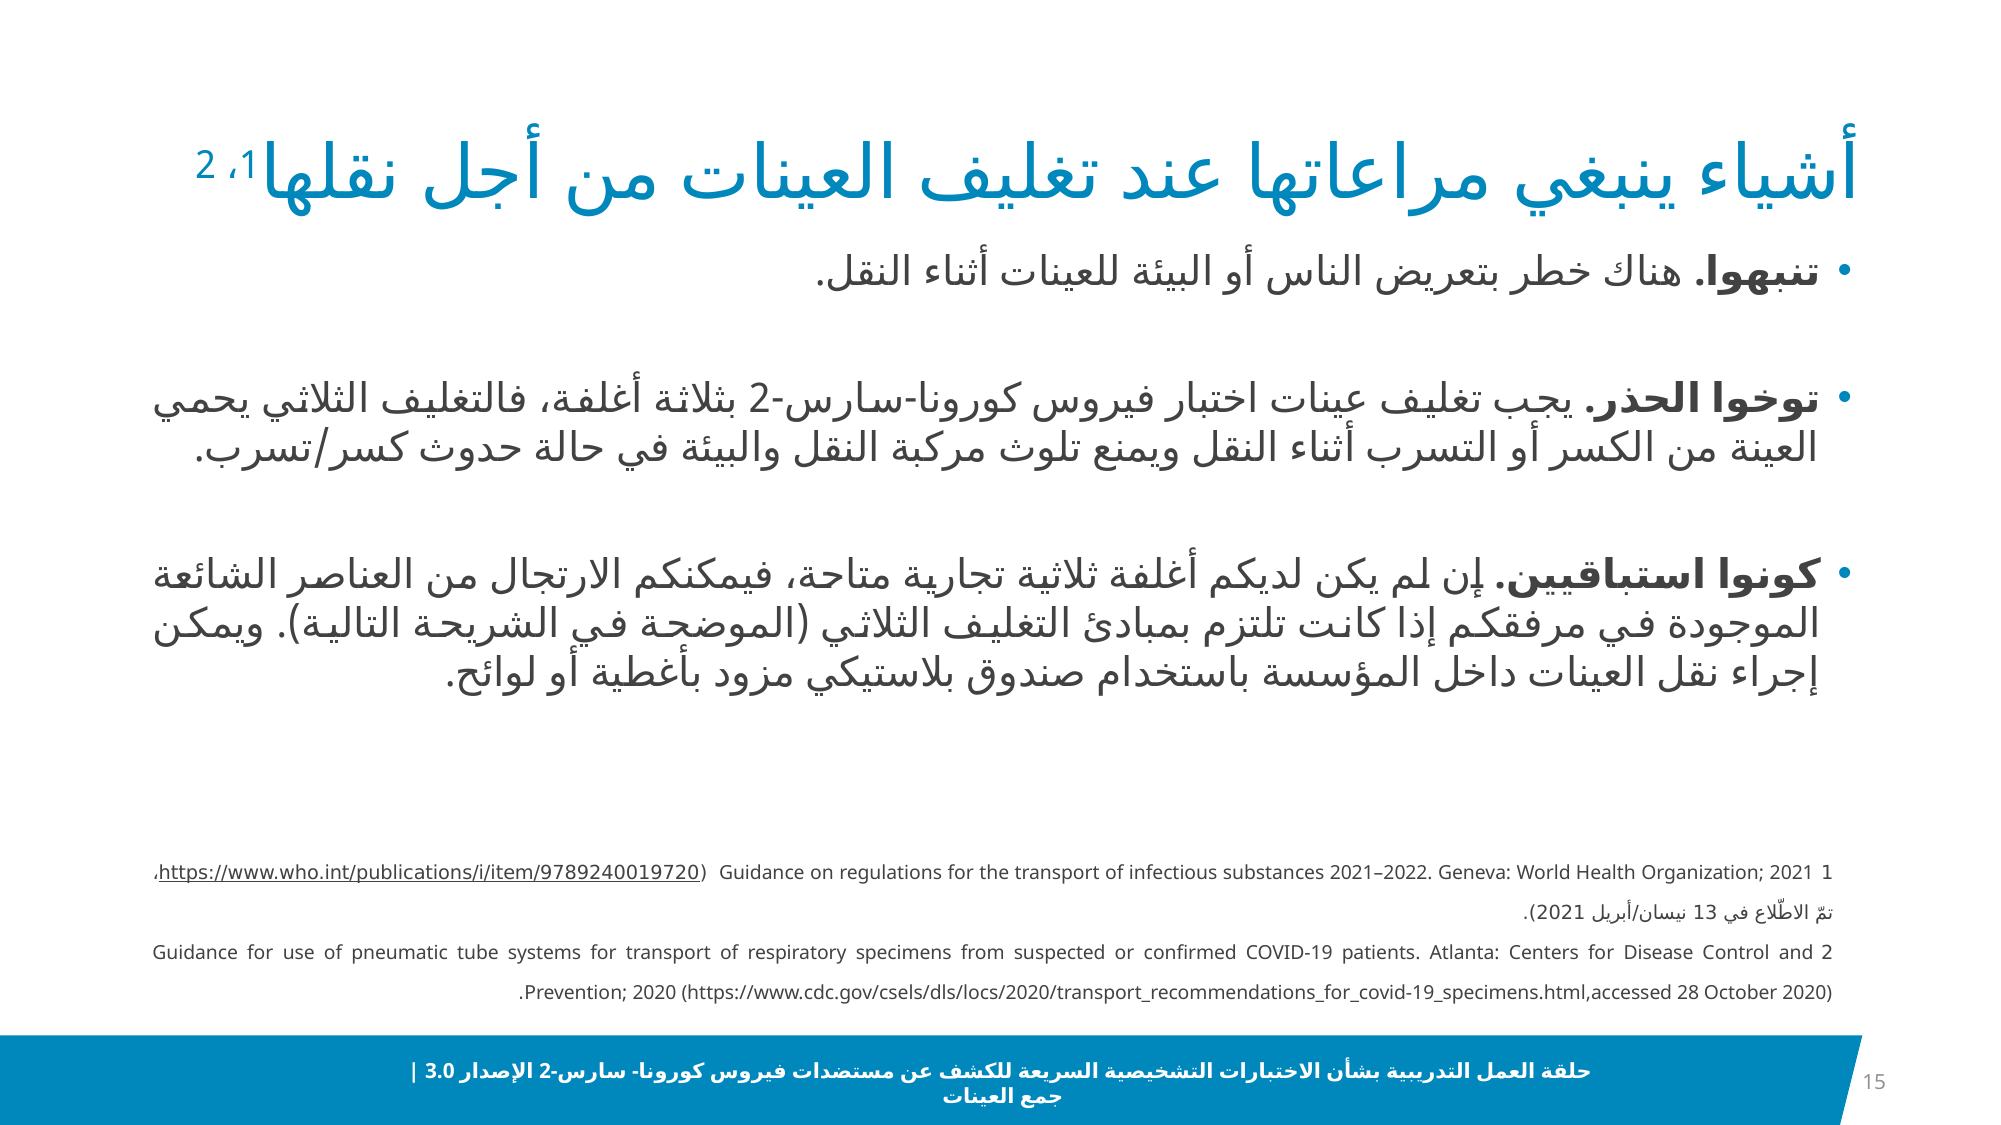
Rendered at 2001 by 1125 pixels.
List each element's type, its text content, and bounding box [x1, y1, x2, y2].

text_box 1 Guidance on regulations for the transport of infectious substances 2021–2022. Geneva: World Health Organization; 2021 (https://www.who.int/publications/i/item/9789240019720، تمّ الاطّلاع في 13 نيسان/أبريل 2021). 2 Guidance for use of pneumatic tube systems for transport of respiratory specimens from suspected or confirmed COVID-19 patients. Atlanta: Centers for Disease Control and Prevention; 2020 (https://www.cdc.gov/csels/dls/locs/2020/transport_recommendations_for_covid-19_specimens.html,accessed 28 October 2020). [137, 849, 1849, 1024]
slide_number 15 [1862, 1035, 1947, 1125]
list تنبهوا. هناك خطر بتعريض الناس أو البيئة للعينات أثناء النقل. توخوا الحذر. يجب تغليف عينات اختبار فيروس كورونا-سارس-2 بثلاثة أغلفة، فالتغليف الثلاثي يحمي العينة من الكسر أو التسرب أثناء النقل ويمنع تلوث مركبة النقل والبيئة في حالة حدوث كسر/تسرب. كونوا استباقيين. إن لم يكن لديكم أغلفة ثلاثية تجارية متاحة، فيمكنكم الارتجال من العناصر الشائعة الموجودة في مرفقكم إذا كانت تلتزم بمبادئ التغليف الثلاثي (الموضحة في الشريحة التالية). ويمكن إجراء نقل العينات داخل المؤسسة باستخدام صندوق بلاستيكي مزود بأغطية أو لوائح. [137, 237, 1863, 760]
footer حلقة العمل التدريبية بشأن الاختبارات التشخيصية السريعة للكشف عن مستضدات فيروس كورونا- سارس-2 الإصدار 3.0 | جمع العينات [399, 1041, 1600, 1124]
title أشياء ينبغي مراعاتها عند تغليف العينات من أجل نقلها1، 2 [137, 59, 1863, 215]
